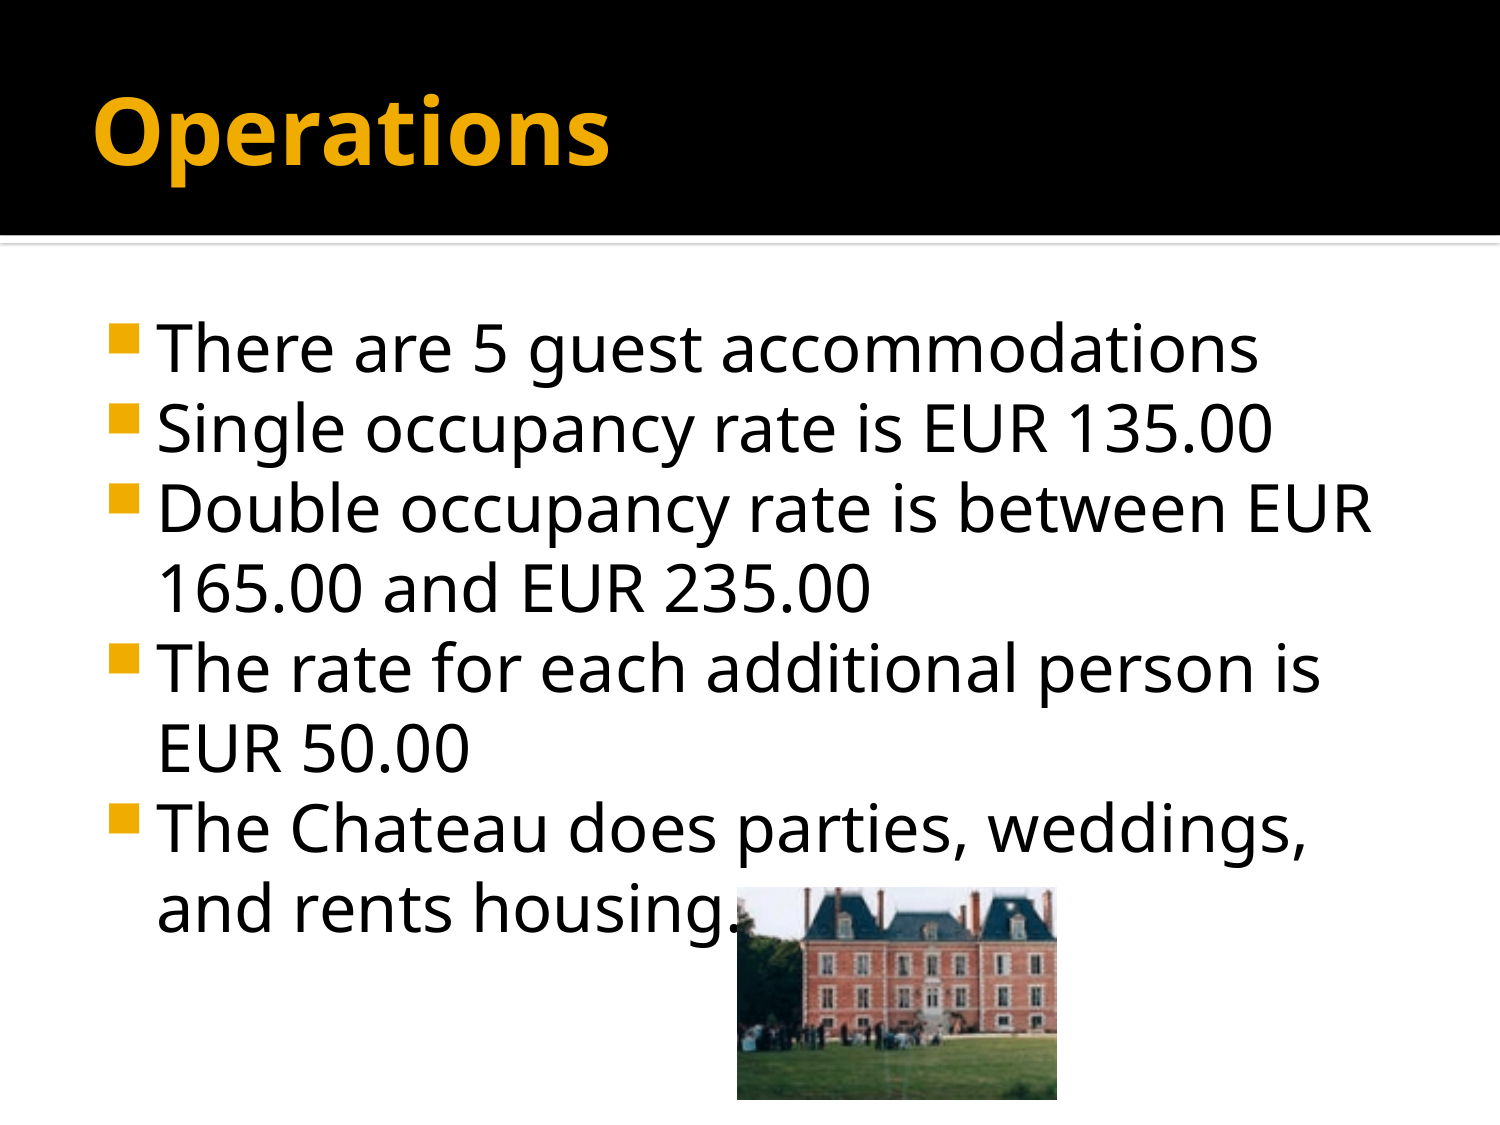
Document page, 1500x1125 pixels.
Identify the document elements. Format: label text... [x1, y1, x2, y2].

list There are 5 guest accommodations Single occupancy rate is EUR 135.00 Double occupancy rate is between EUR 165.00 and EUR 235.00 The rate for each additional person is EUR 50.00 The Chateau does parties, weddings, and rents housing. [75, 291, 1425, 1050]
picture [737, 887, 1057, 1100]
title Operations [75, 25, 1425, 231]
